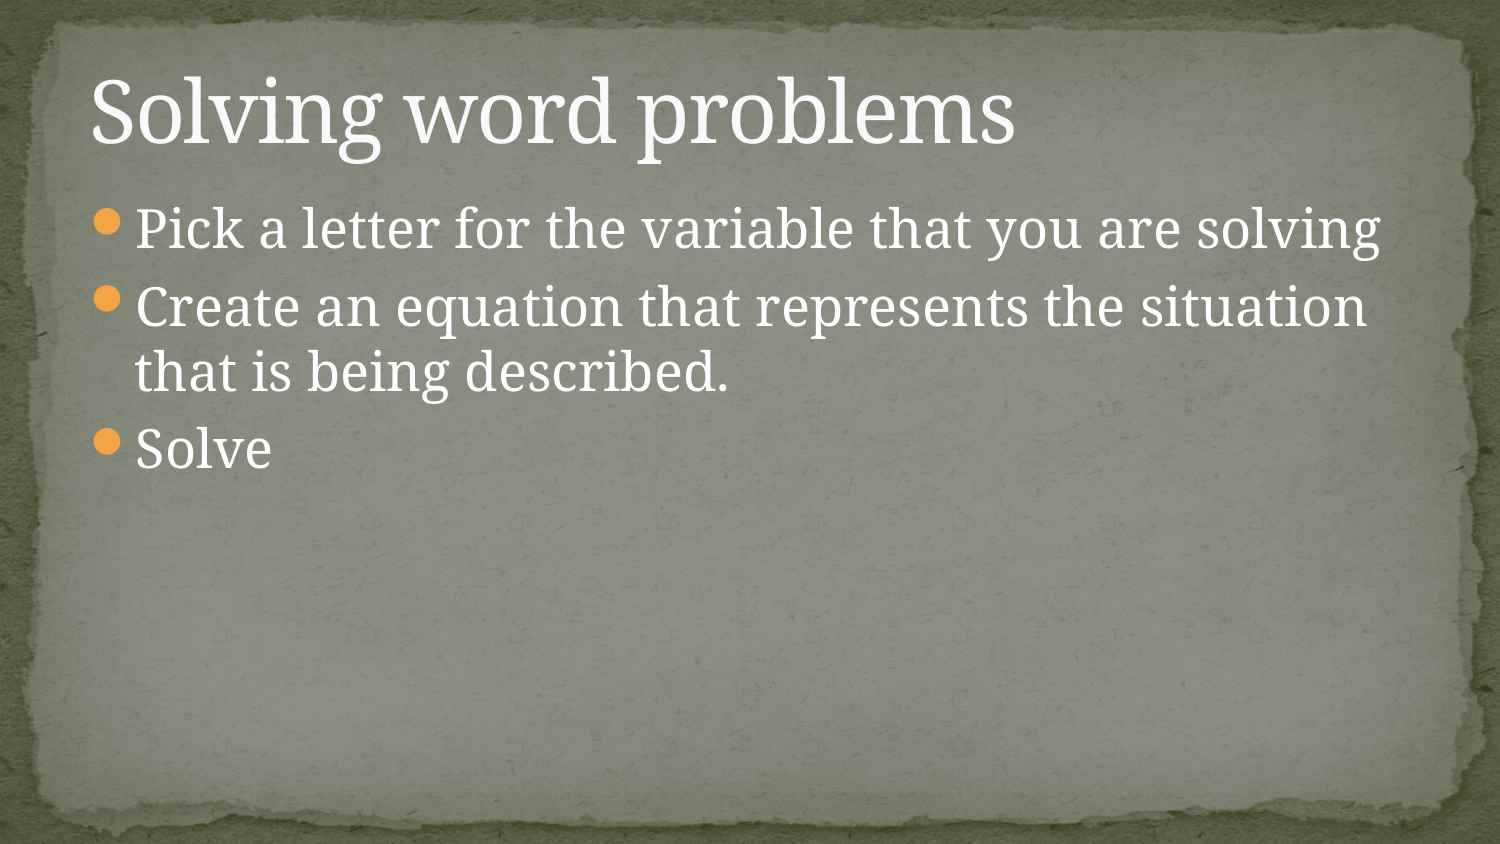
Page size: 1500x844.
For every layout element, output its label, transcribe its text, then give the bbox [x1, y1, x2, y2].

list Pick a letter for the variable that you are solving Create an equation that represents the situation that is being described. Solve [75, 187, 1425, 750]
title Solving word problems [74, 18, 1425, 169]
